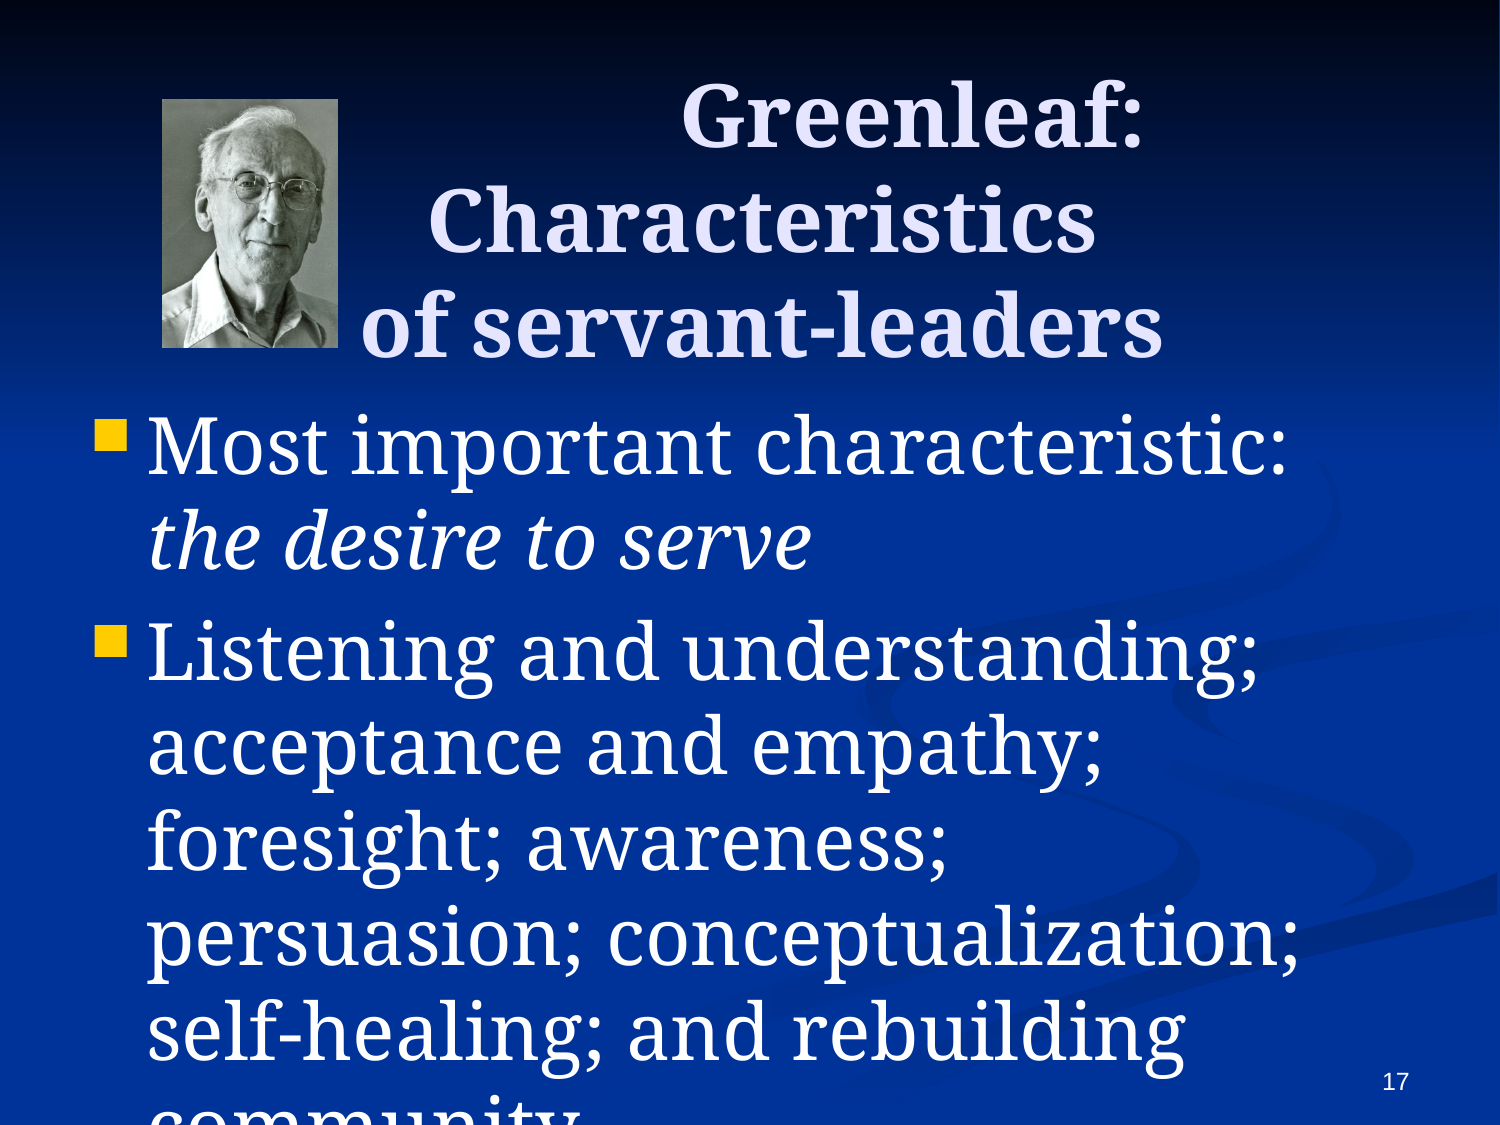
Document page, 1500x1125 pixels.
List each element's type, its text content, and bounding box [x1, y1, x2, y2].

slide_number 17 [1074, 1024, 1426, 1104]
list Most important characteristic: the desire to serve Listening and understanding; acceptance and empathy; foresight; awareness; persuasion; conceptualization; self-healing; and rebuilding community. [74, 387, 1426, 1026]
title Greenleaf: Characteristics of servant-leaders [87, 87, 1438, 348]
picture [162, 99, 338, 348]
